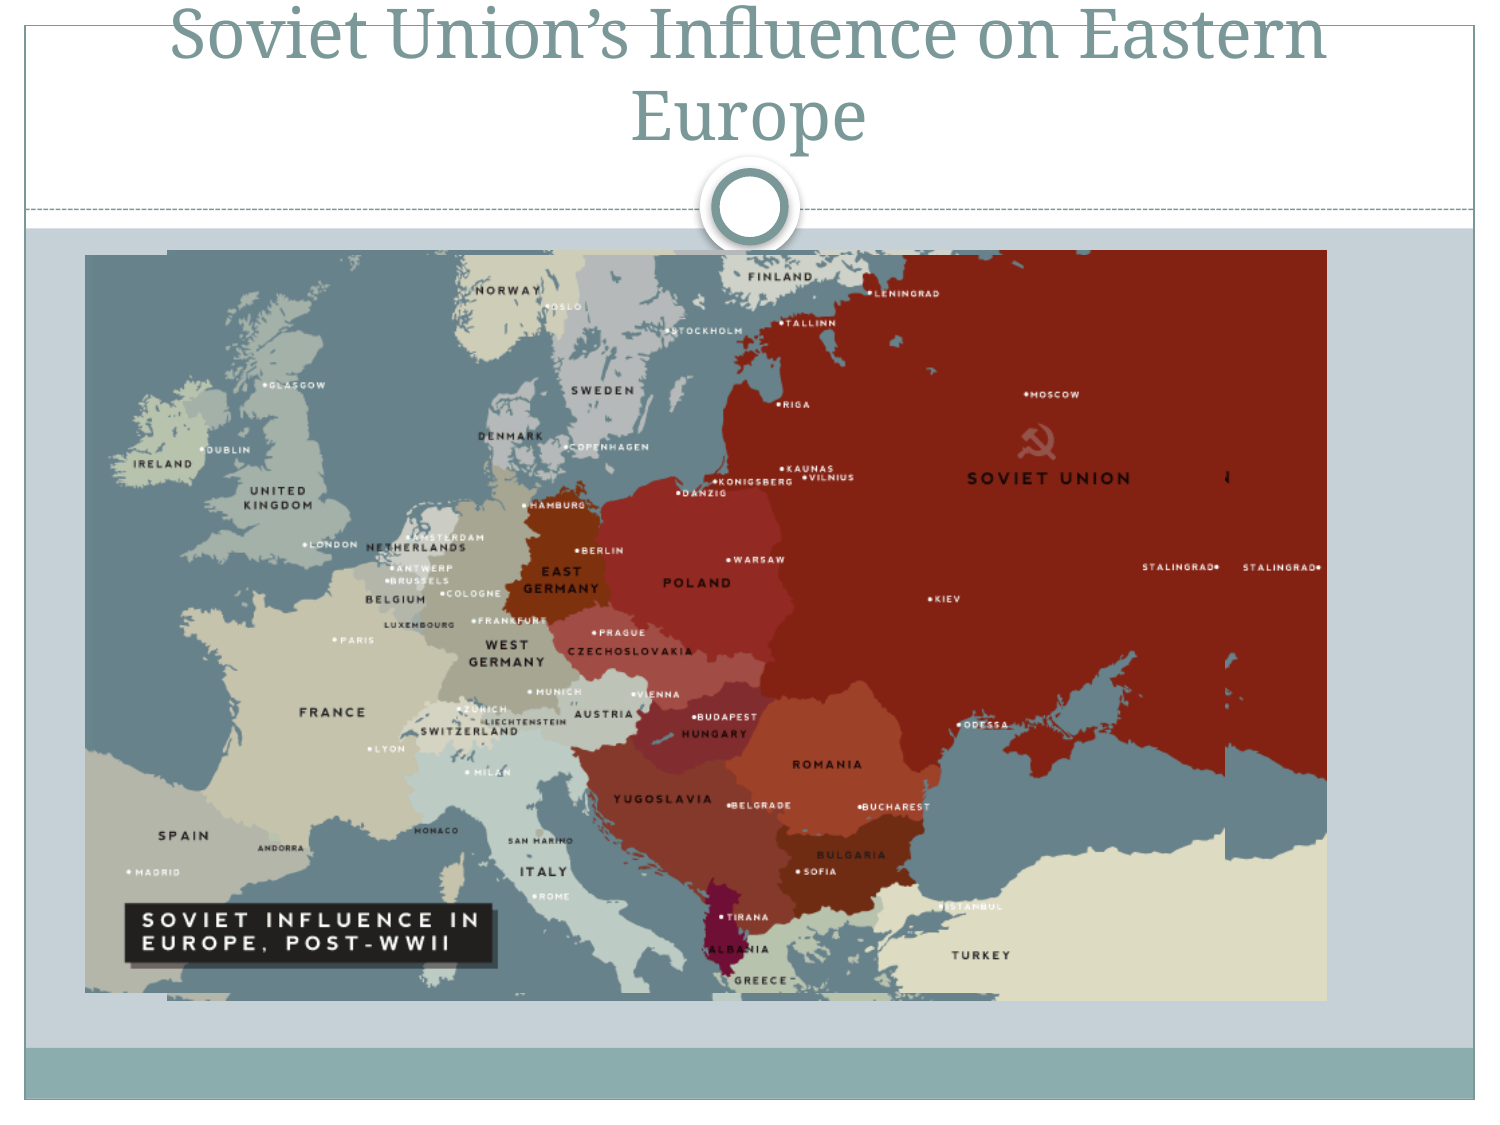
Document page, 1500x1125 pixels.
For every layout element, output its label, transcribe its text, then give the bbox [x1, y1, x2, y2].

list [167, 250, 1327, 1001]
title Soviet Union’s Influence on Eastern Europe [49, 37, 1450, 162]
picture [85, 254, 1226, 993]
